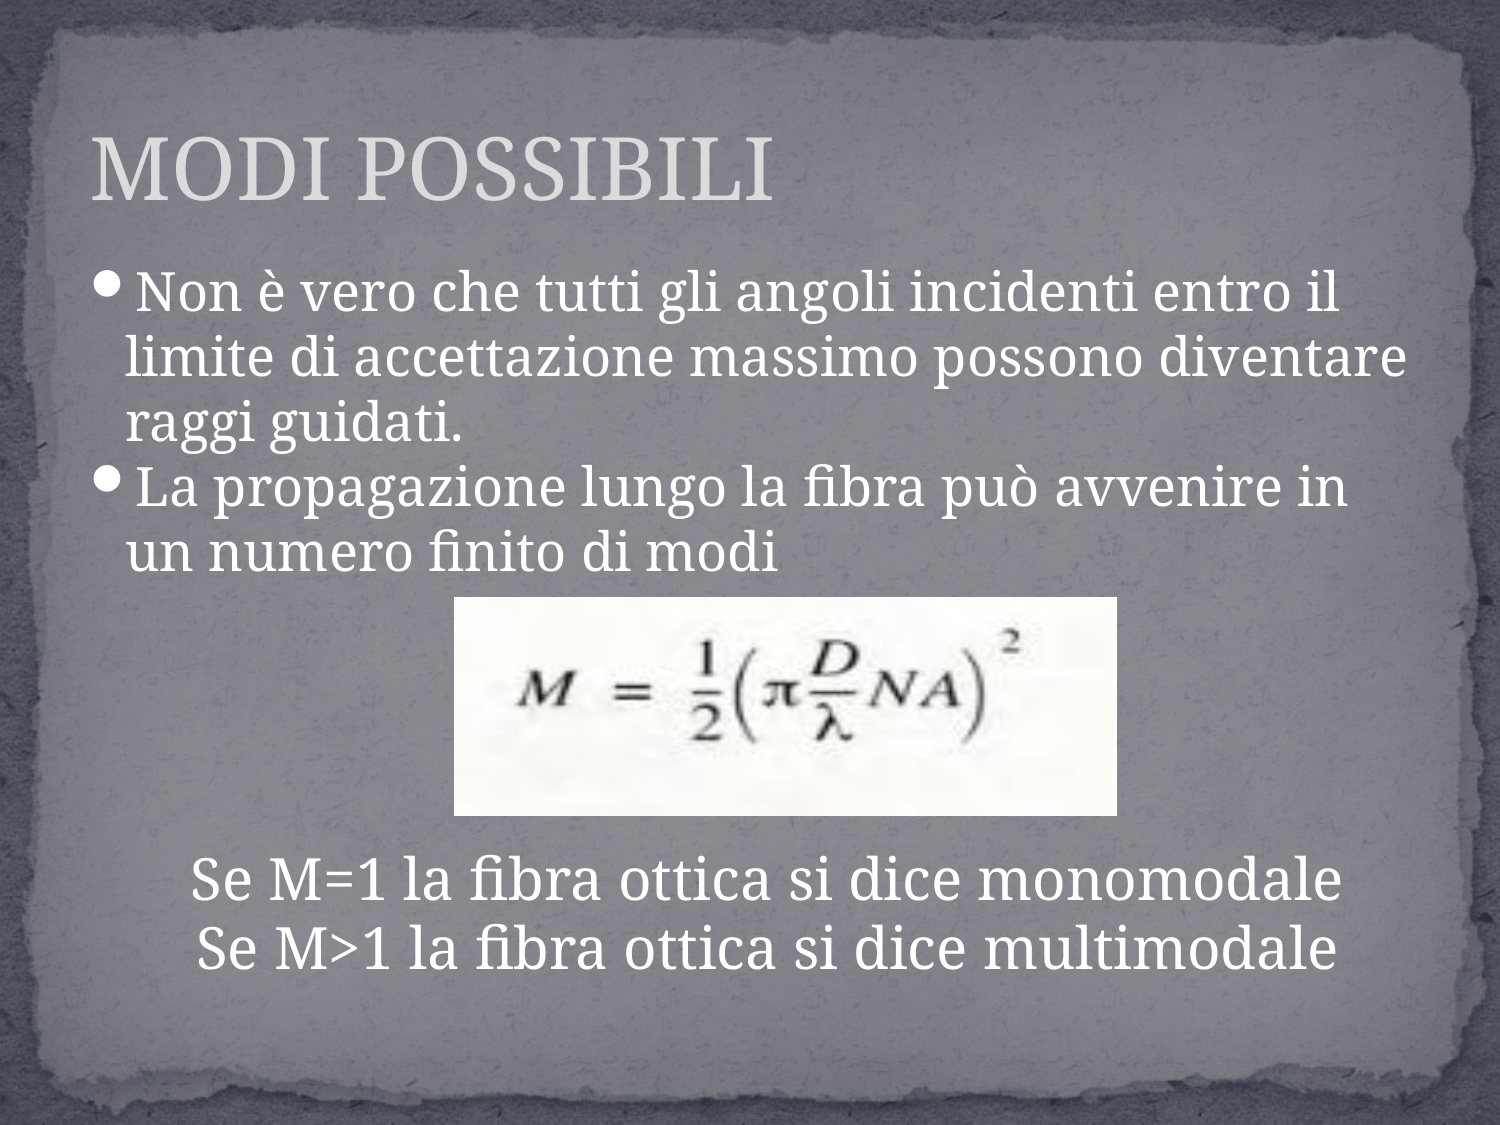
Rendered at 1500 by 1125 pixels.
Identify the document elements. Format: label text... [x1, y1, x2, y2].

text_box Se M=1 la fibra ottica si dice monomodale Se M>1 la fibra ottica si dice multimodale [123, 834, 1412, 989]
text_box Non è vero che tutti gli angoli incidenti entro il limite di accettazione massimo possono diventare raggi guidati. La propagazione lungo la fibra può avvenire in un numero finito di modi [75, 249, 1425, 1000]
picture [0, 0, 1500, 1125]
text_box MODI POSSIBILI [75, 24, 1425, 225]
